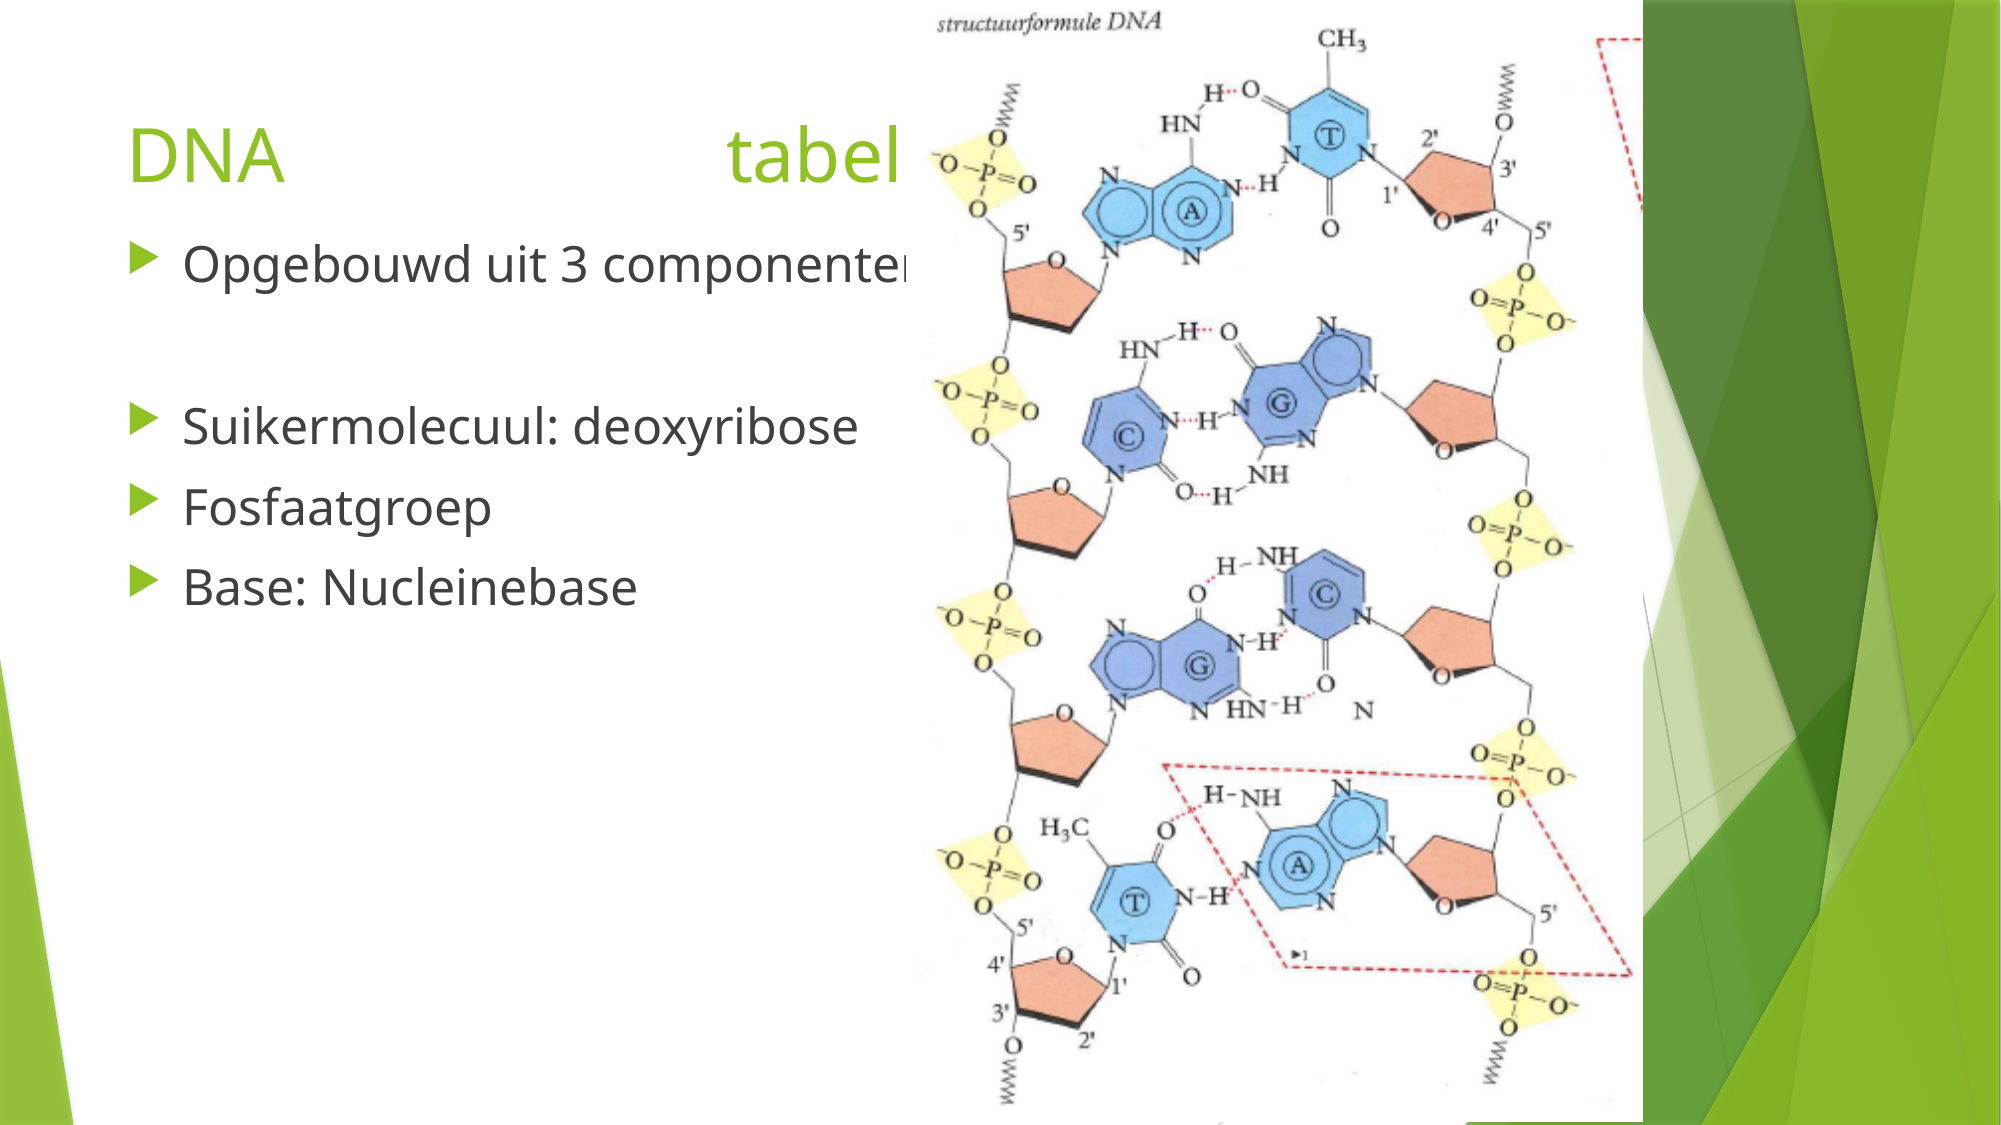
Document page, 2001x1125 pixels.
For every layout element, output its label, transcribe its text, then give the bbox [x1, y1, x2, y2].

list Opgebouwd uit 3 componenten: Suikermolecuul: deoxyribose Fosfaatgroep Base: Nucleinebase [111, 224, 901, 992]
title DNA tabel 71C [111, 99, 901, 224]
picture [905, 0, 1643, 1123]
